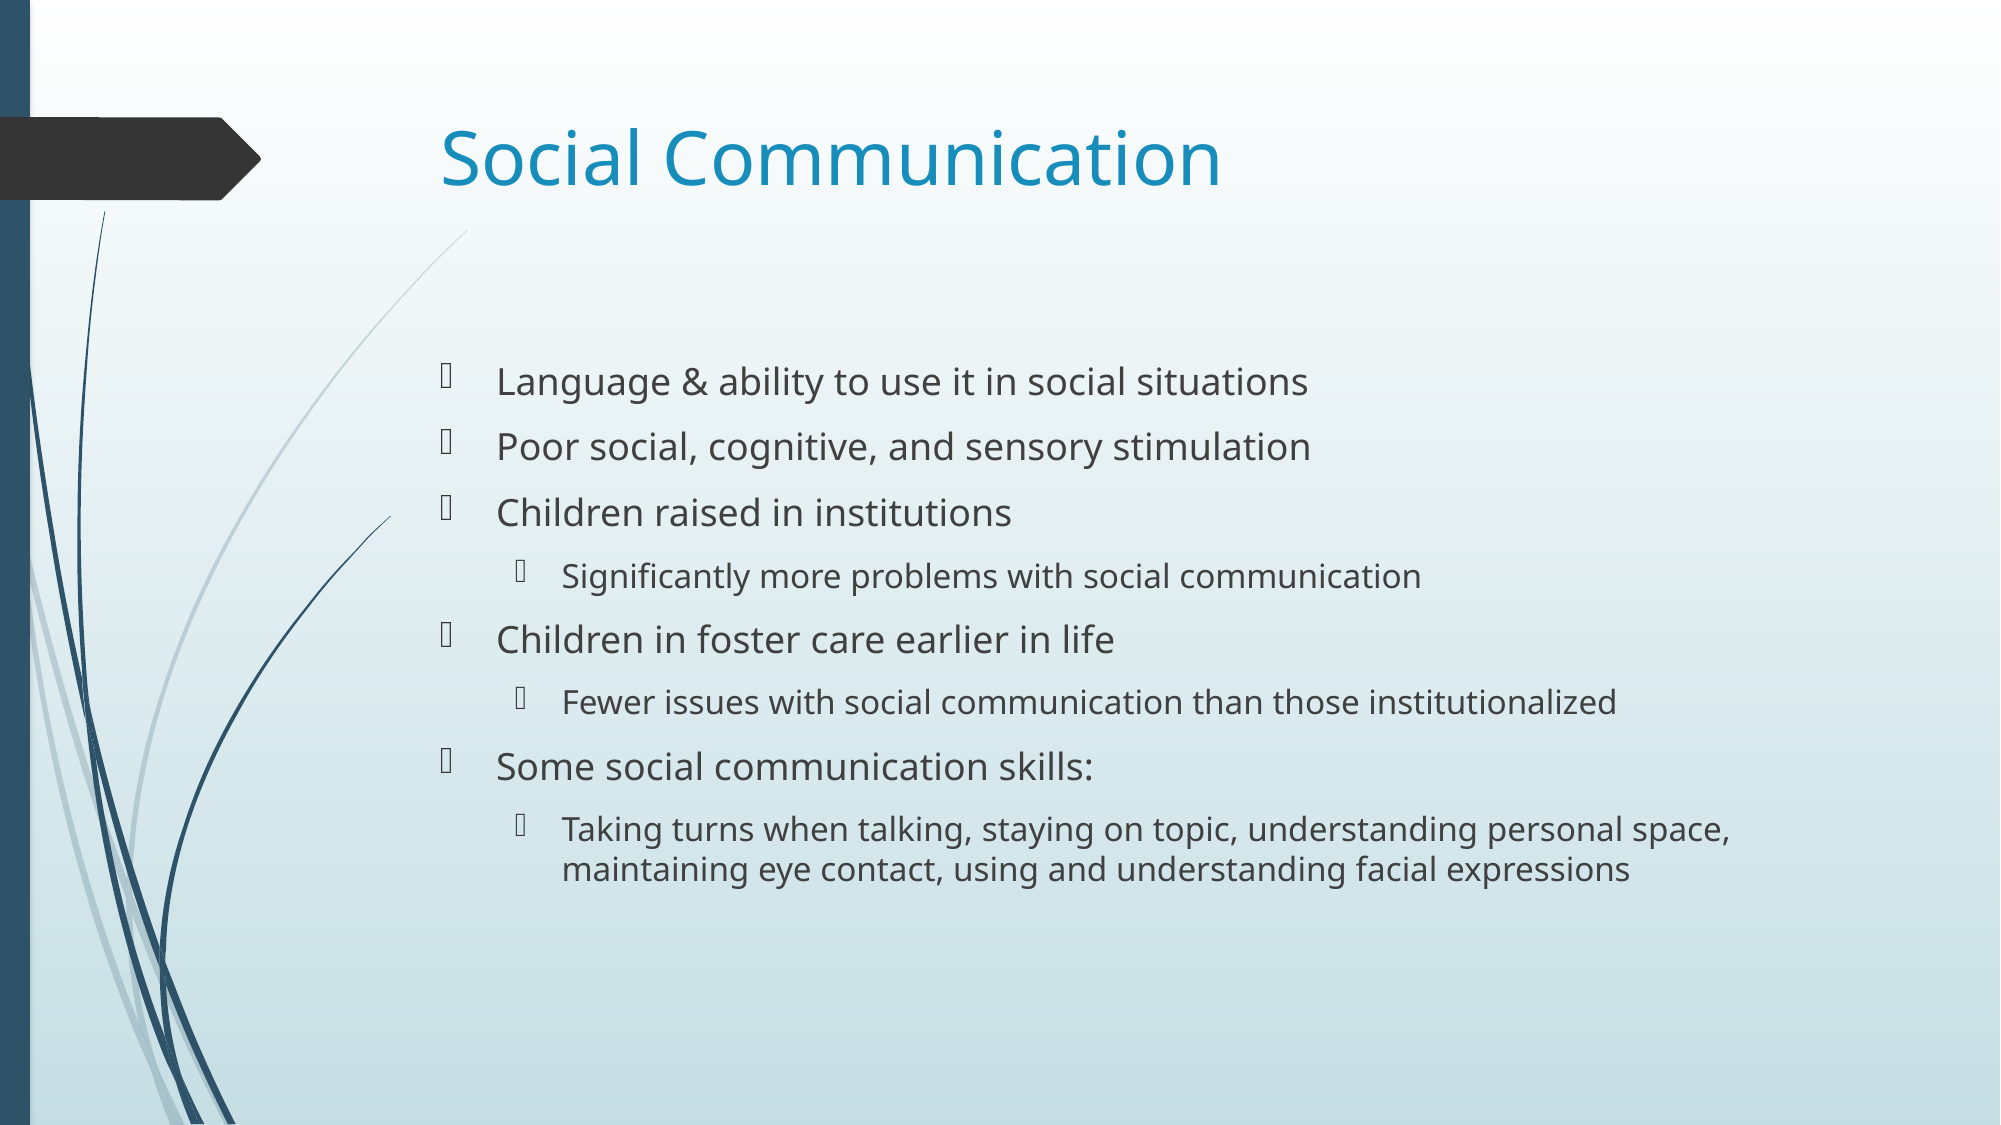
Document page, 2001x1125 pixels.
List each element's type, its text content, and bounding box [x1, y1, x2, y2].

title Social Communication [425, 102, 1888, 313]
list Language & ability to use it in social situations Poor social, cognitive, and sensory stimulation Children raised in institutions Significantly more problems with social communication Children in foster care earlier in life Fewer issues with social communication than those institutionalized Some social communication skills: Taking turns when talking, staying on topic, understanding personal space, maintaining eye contact, using and understanding facial expressions [424, 350, 1888, 970]
